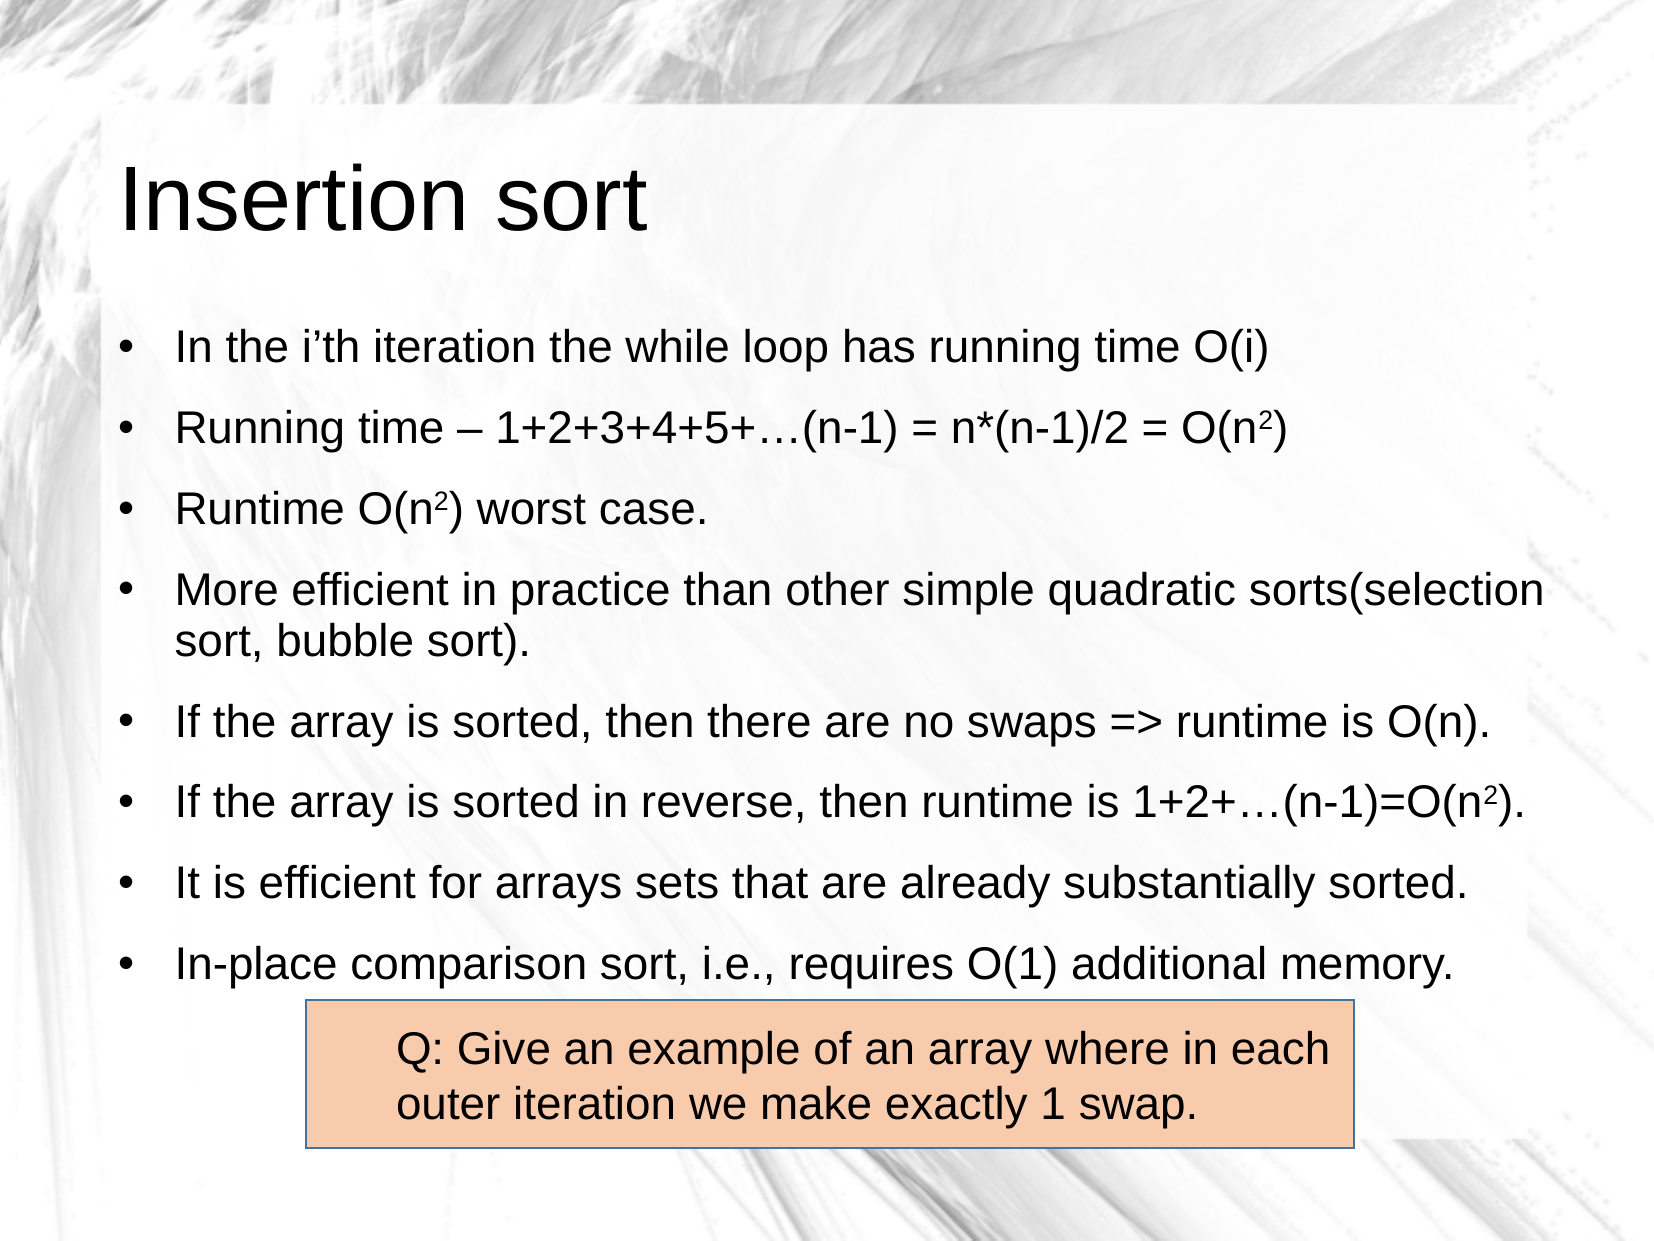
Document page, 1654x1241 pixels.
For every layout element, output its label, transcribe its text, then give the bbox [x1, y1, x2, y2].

picture [0, 0, 1654, 1241]
title Insertion sort [118, 112, 1506, 281]
text_box Q: Give an example of an array where in each outer iteration we make exactly 1 swap. [306, 999, 1354, 1149]
list In the i’th iteration the while loop has running time O(i) Running time – 1+2+3+4+5+…(n-1) = n*(n-1)/2 = O(n2) Runtime O(n2) worst case. More efficient in practice than other simple quadratic sorts(selection sort, bubble sort). If the array is sorted, then there are no swaps => runtime is O(n). If the array is sorted in reverse, then runtime is 1+2+…(n-1)=O(n2). It is efficient for arrays sets that are already substantially sorted. In-place comparison sort, i.e., requires O(1) additional memory. [118, 319, 1571, 1109]
